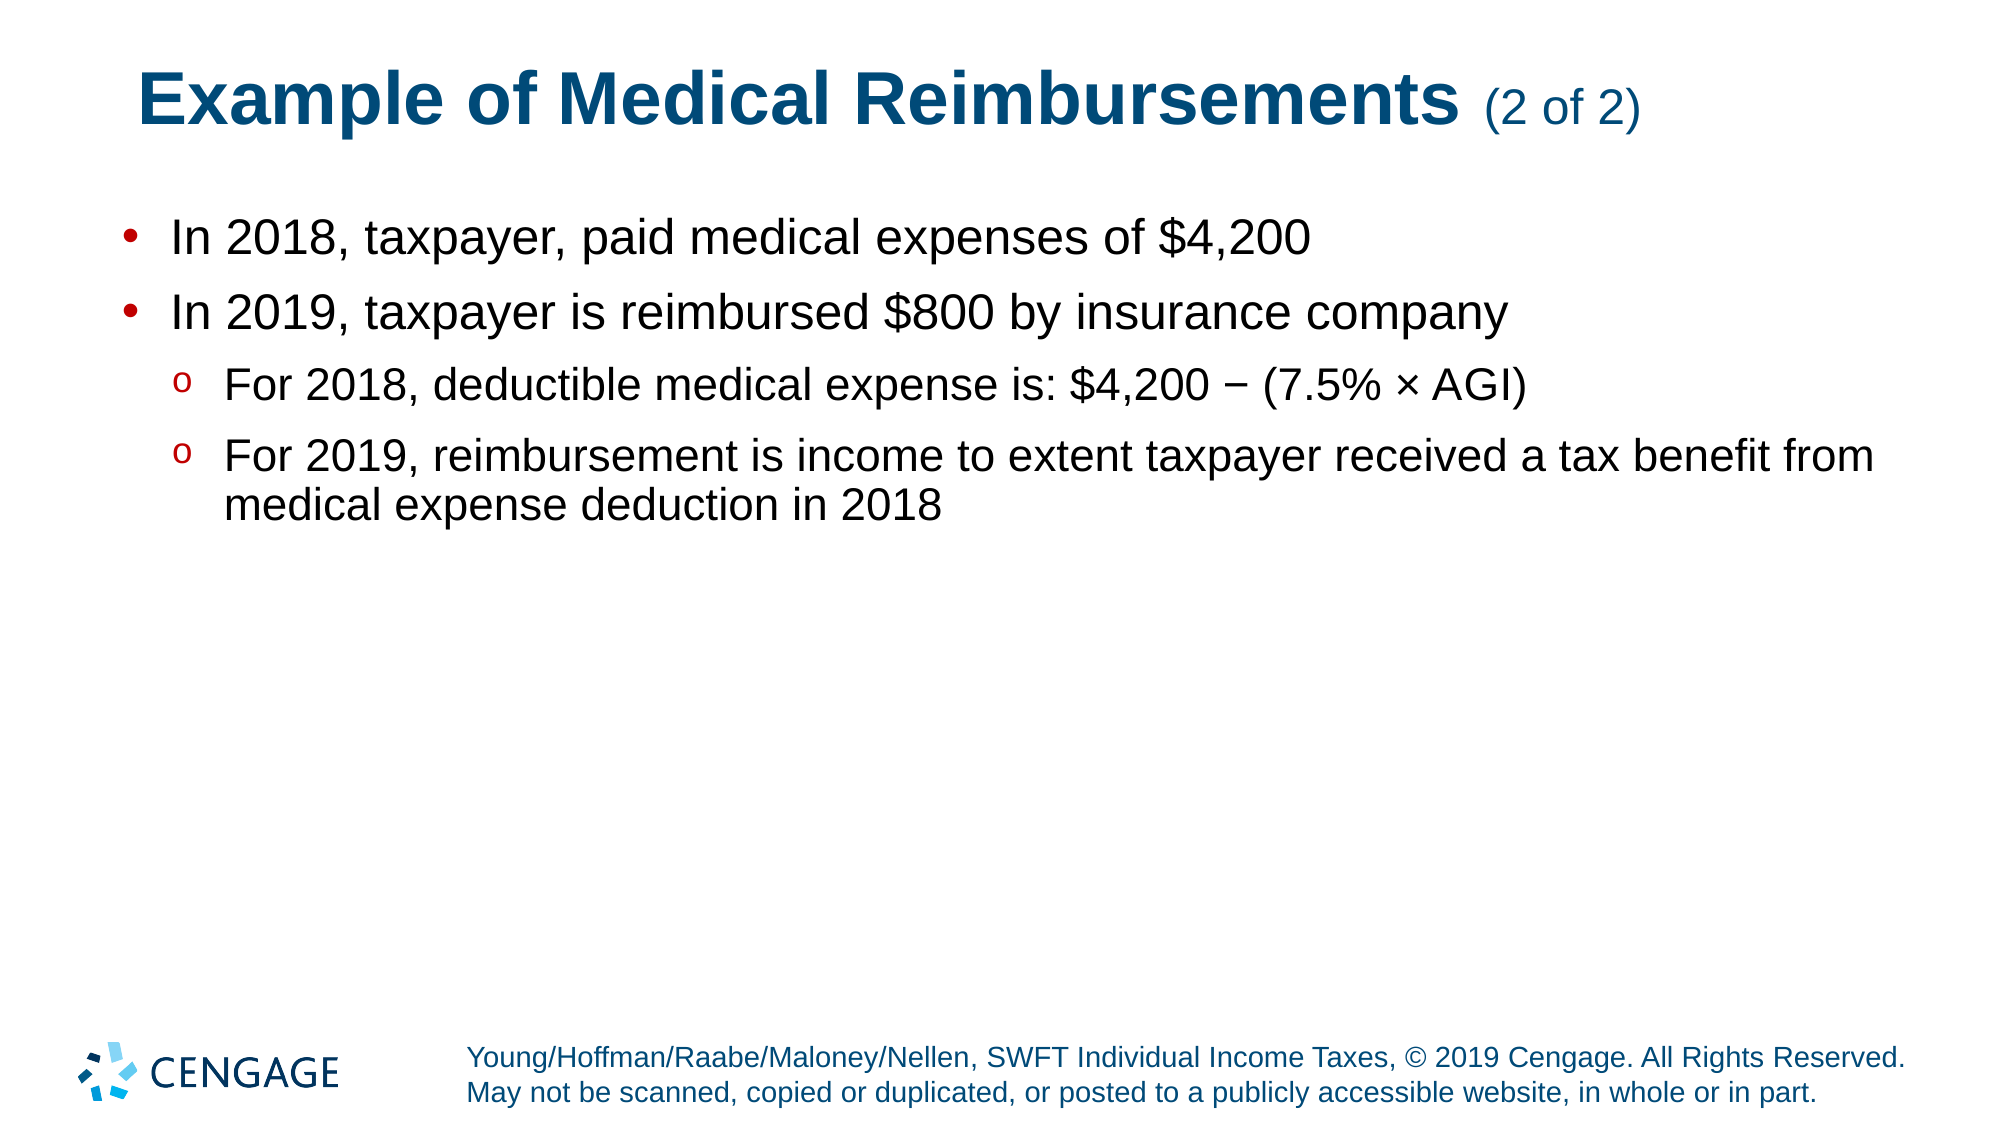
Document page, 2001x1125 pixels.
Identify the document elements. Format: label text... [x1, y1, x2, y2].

picture [78, 1042, 338, 1101]
list In 2018, taxpayer, paid medical expenses of $4,200 In 2019, taxpayer is reimbursed $800 by insurance company For 2018, deductible medical expense is: $4,200 − (7.5% × A G I) For 2019, reimbursement is income to extent taxpayer received a tax benefit from medical expense deduction in 2018 [121, 211, 1880, 563]
title Example of Medical Reimbursements (2 of 2) [137, 59, 1863, 171]
